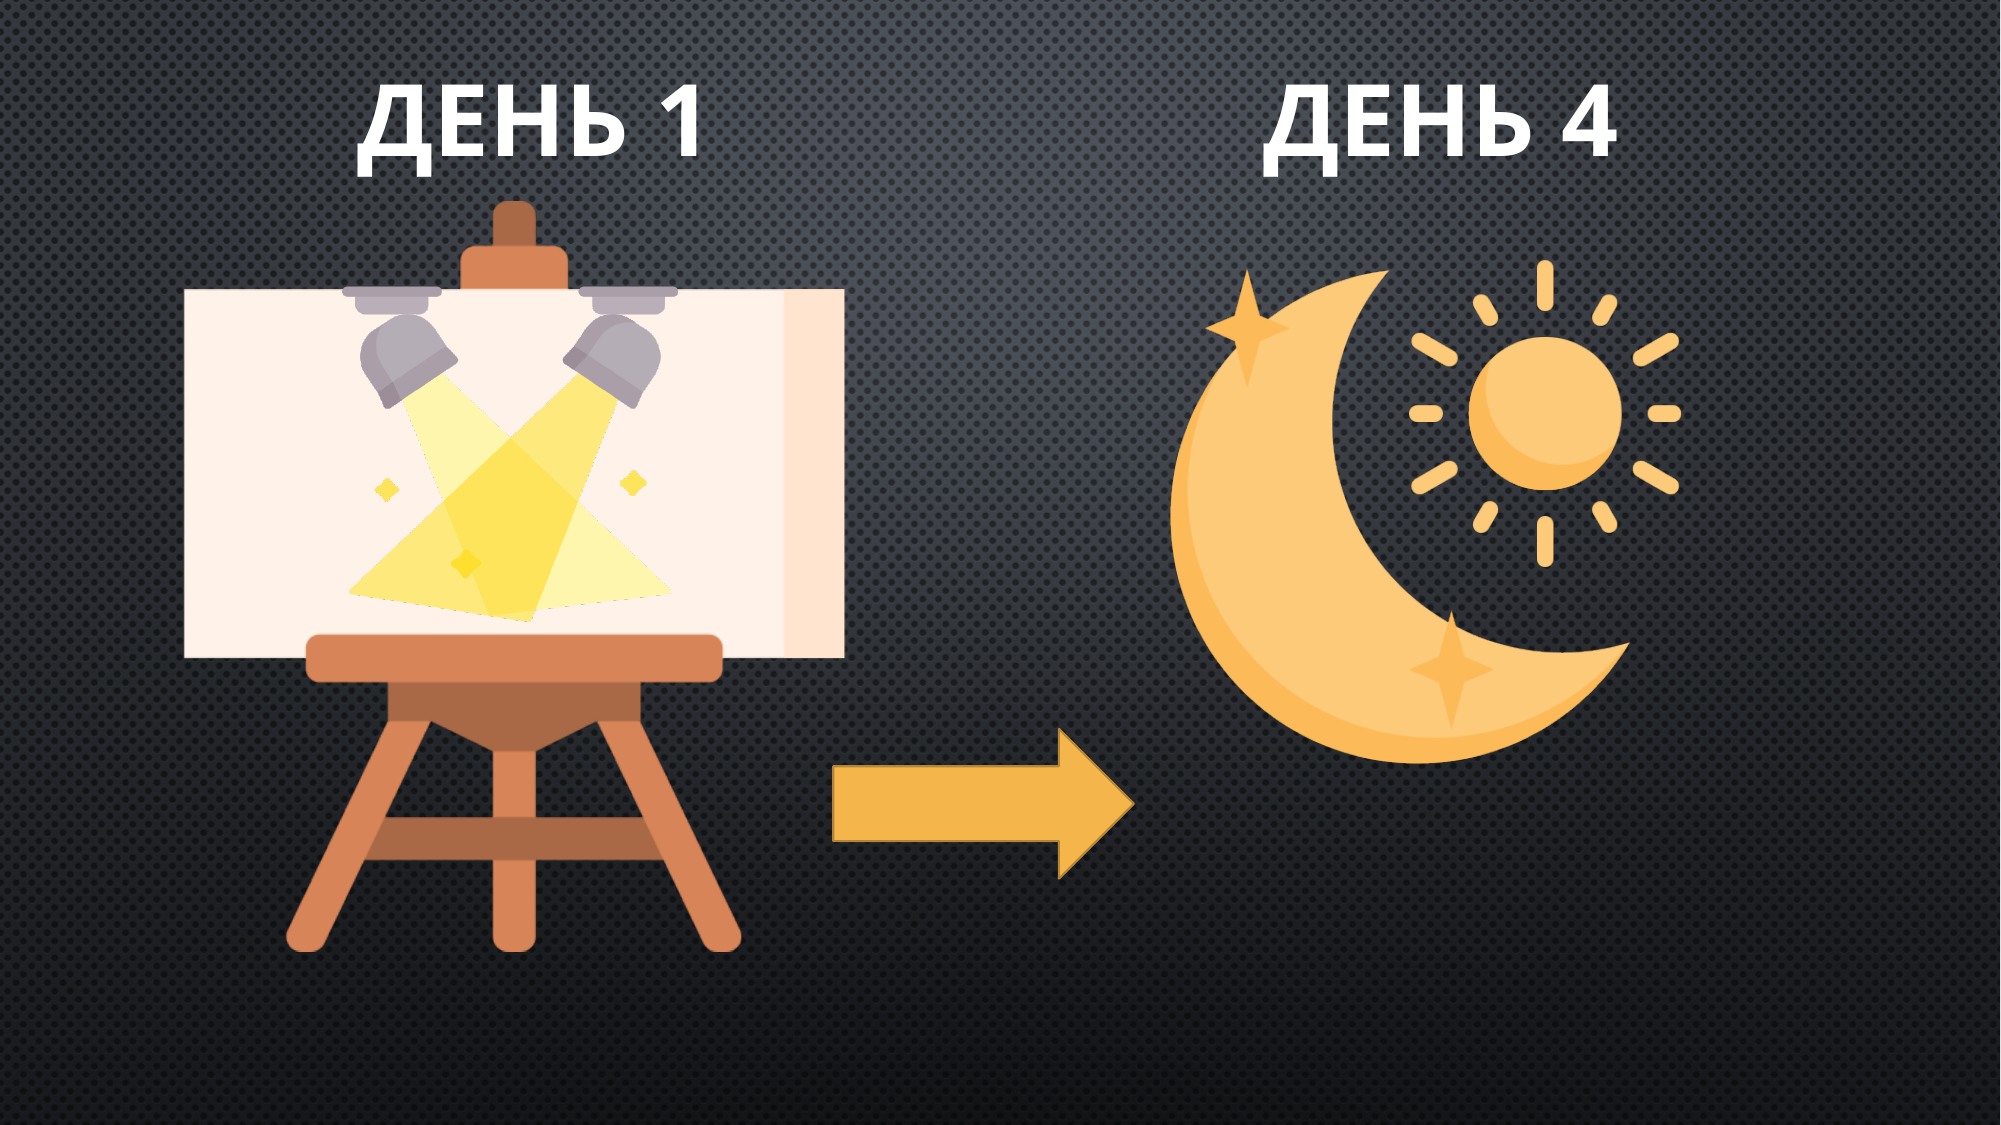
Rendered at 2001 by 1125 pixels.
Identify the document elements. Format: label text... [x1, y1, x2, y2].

picture [139, 201, 890, 952]
text_box [890, 727, 1135, 880]
text_box ДЕНЬ 4 [1115, 49, 1767, 244]
subtitle ДЕНЬ 1 [210, 49, 861, 200]
picture [1145, 243, 1690, 789]
